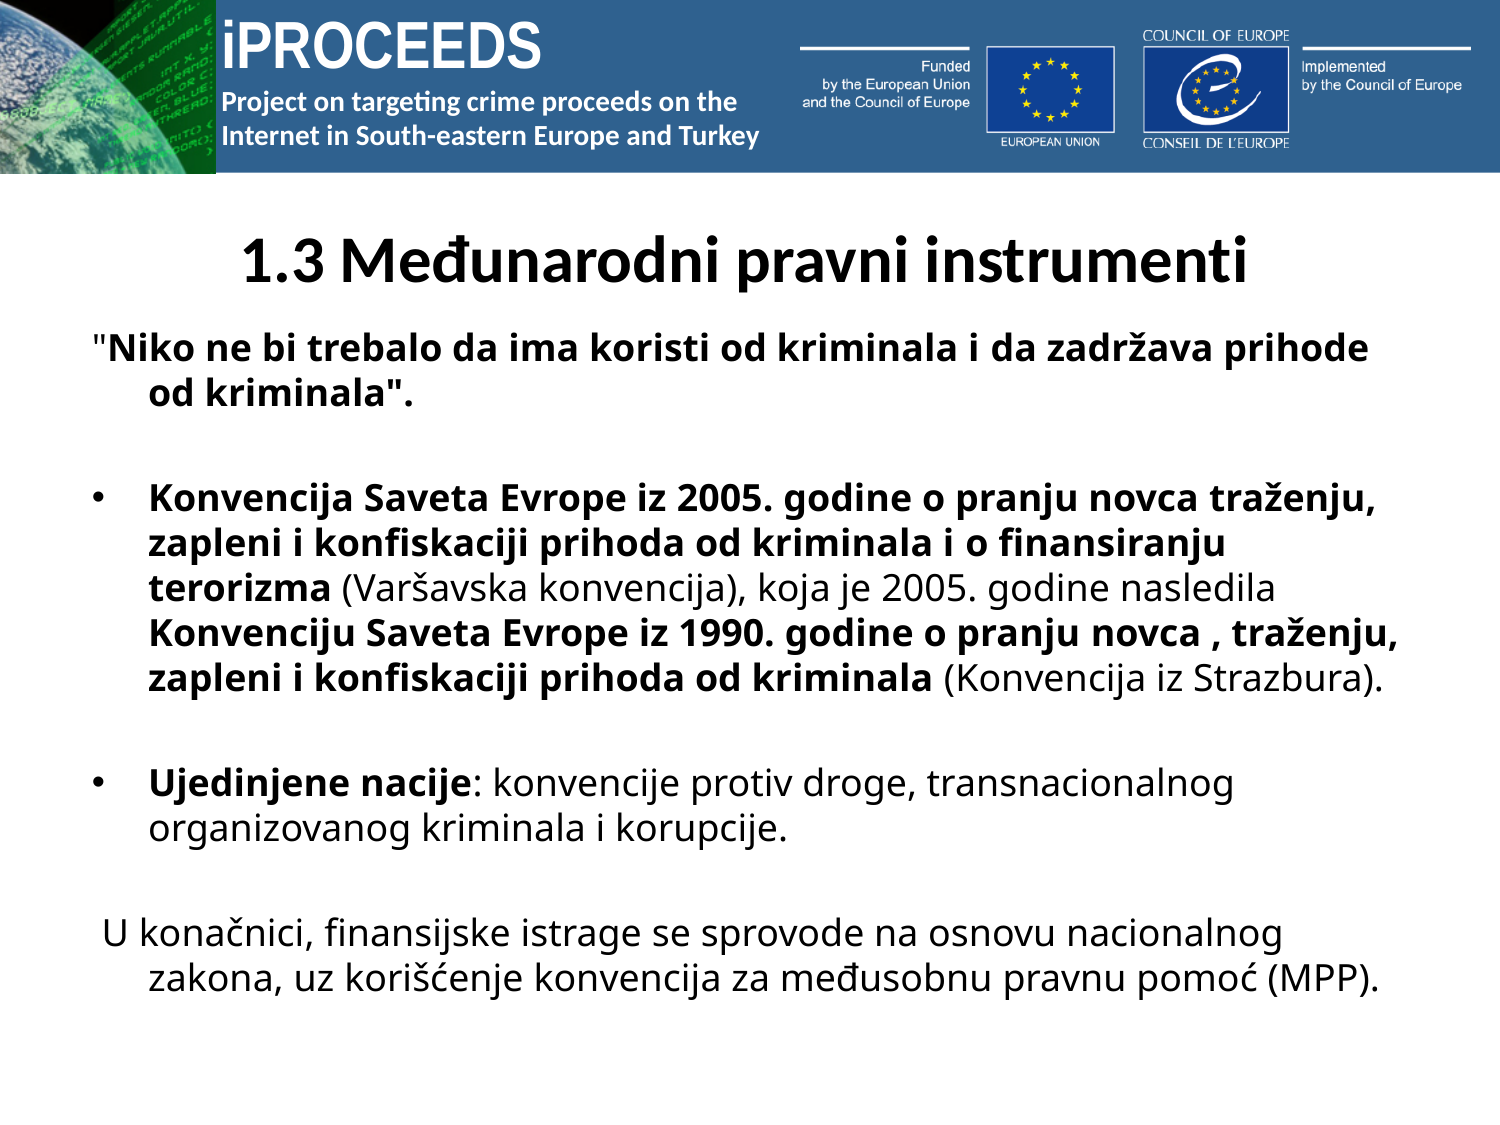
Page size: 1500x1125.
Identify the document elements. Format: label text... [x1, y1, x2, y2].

title 1.3 Međunarodni pravni instrumenti [76, 234, 1428, 316]
picture [0, 0, 216, 174]
list "Niko ne bi trebalo da ima koristi od kriminala i da zadržava prihode od kriminala". Konvencija Saveta Evrope iz 2005. godine o pranju novca traženju, zapleni i konfiskaciji prihoda od kriminala i o finansiranju terorizma (Varšavska konvencija), koja je 2005. godine nasledila Konvenciju Saveta Evrope iz 1990. godine o pranju novca , traženju, zapleni i konfiskaciji prihoda od kriminala (Konvencija iz Strazbura). Ujedinjene nacije: konvencije protiv droge, transnacionalnog organizovanog kriminala i korupcije. U konačnici, finansijske istrage se sprovode na osnovu nacionalnog zakona, uz korišćenje konvencija za međusobnu pravnu pomoć (MPP). [76, 316, 1428, 1017]
picture [800, 30, 1471, 148]
